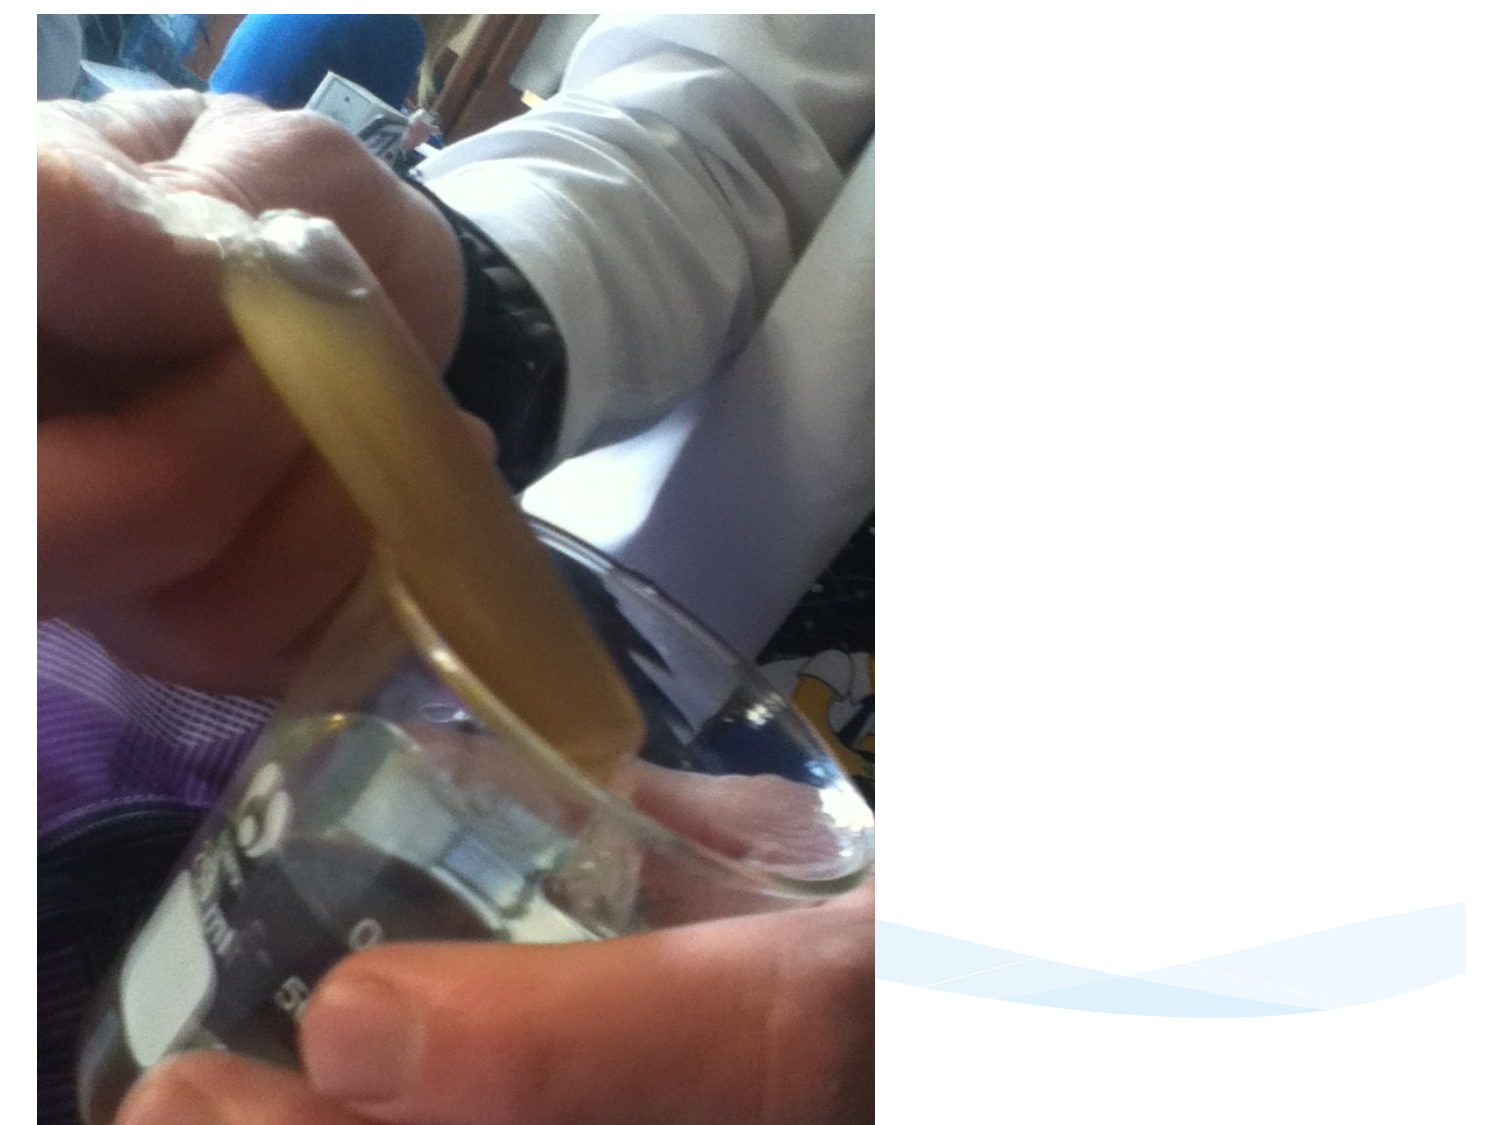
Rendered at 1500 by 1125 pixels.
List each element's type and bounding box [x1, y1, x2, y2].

picture [37, 14, 876, 1125]
